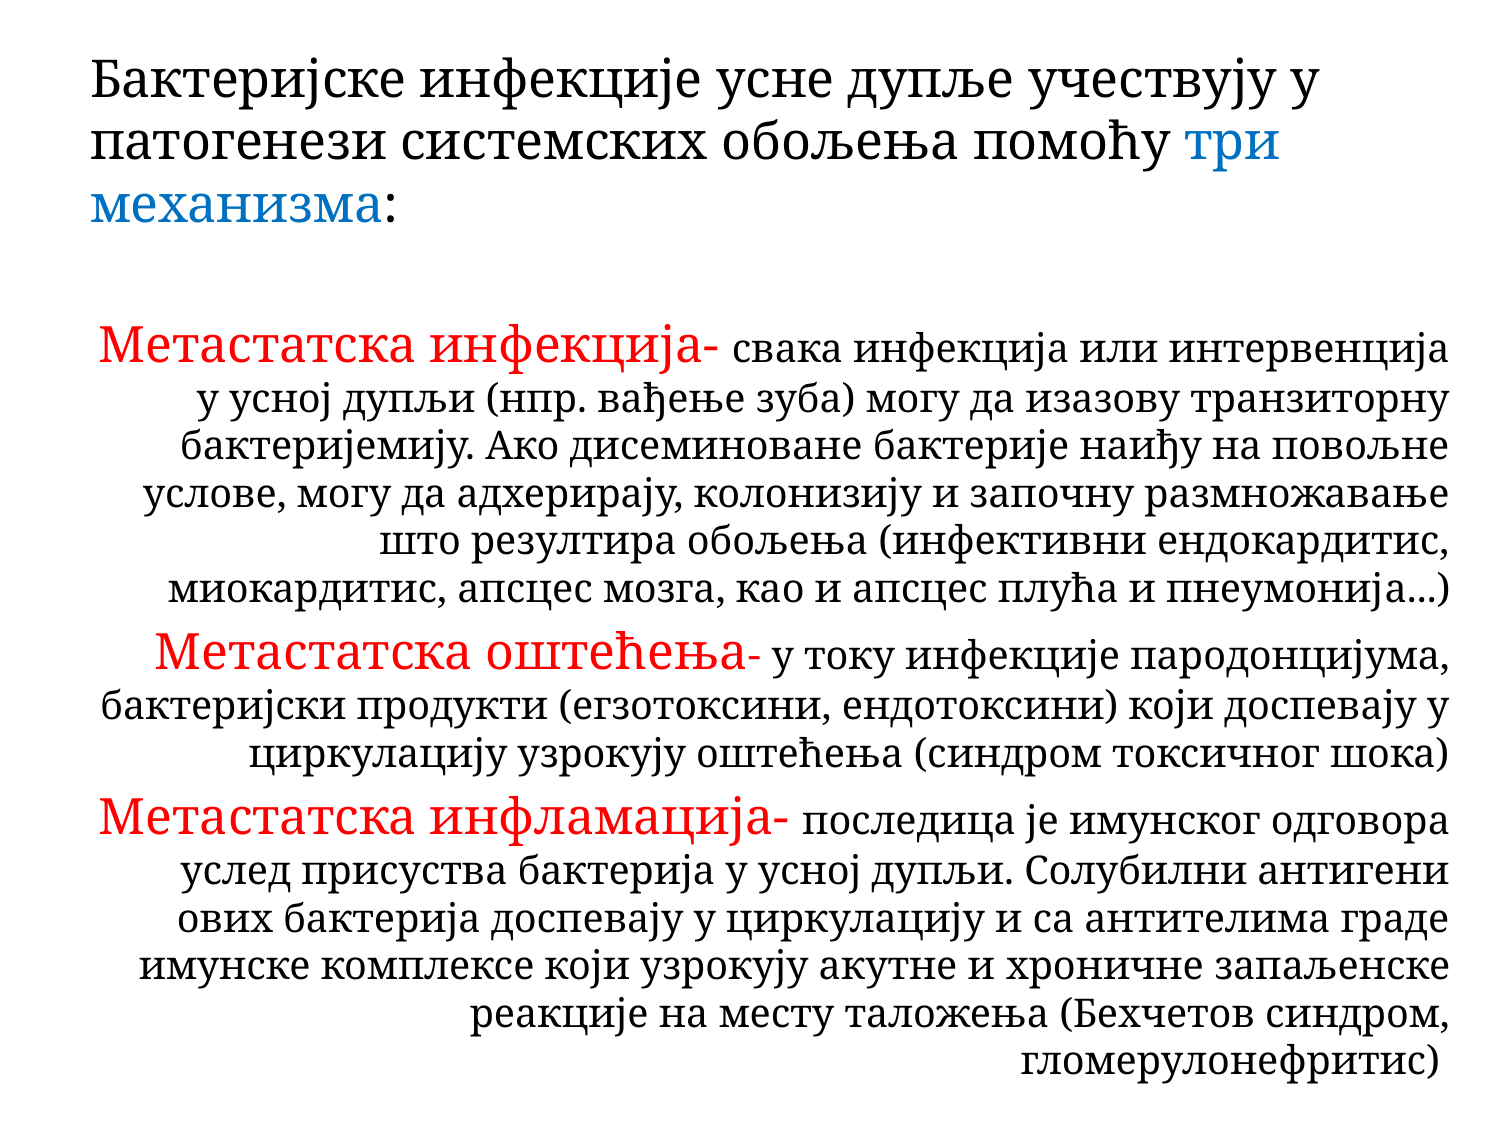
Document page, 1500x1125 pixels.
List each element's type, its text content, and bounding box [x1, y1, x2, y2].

title Бактеријске инфекције усне дупље учествују у патогенези системских обољења помоћу три механизма: [74, 44, 1426, 233]
list Метастатска инфекција- свака инфекција или интервенција у усној дупљи (нпр. вађење зуба) могу да изазову транзиторну бактеријемију. Ако дисеминоване бактерије наиђу на повољне услове, могу да адхерирају, колонизију и започну размножавање што резултира обољења (инфективни ендокардитис, миокардитис, апсцес мозга, као и апсцес плућа и пнеумонија...) Метастатска оштећења- у току инфекције пародонцијума, бактеријски продукти (егзотоксини, ендотоксини) који доспевају у циркулацију узрокују оштећења (синдром токсичног шока) Метастатска инфламација- последица је имунског одговора услед присуства бактерија у усној дупљи. Солубилни антигени ових бактерија доспевају у циркулацију и са антителима граде имунске комплексе који узрокују акутне и хроничне запаљенске реакције на месту таложења (Бехчетов синдром, гломерулонефритис) [81, 304, 1466, 1125]
